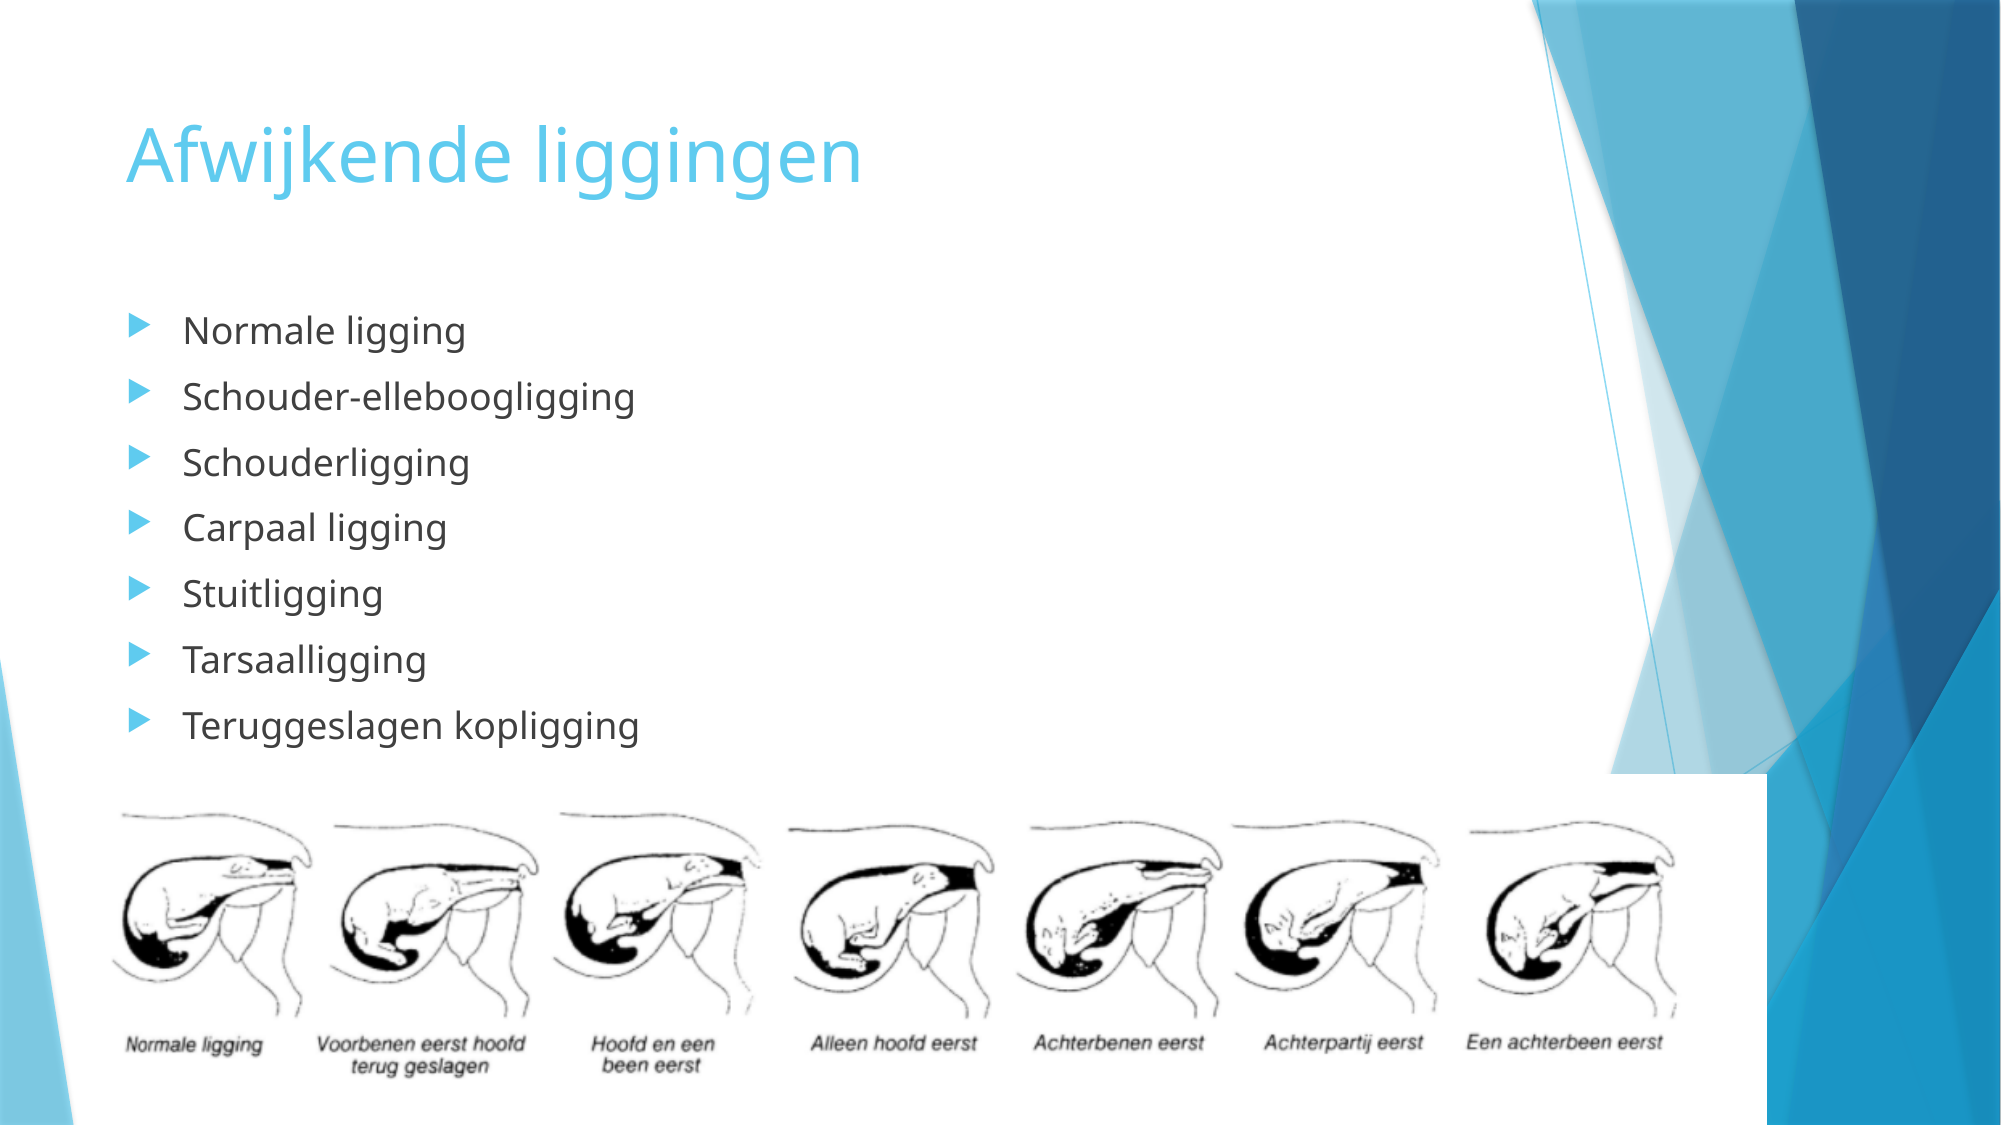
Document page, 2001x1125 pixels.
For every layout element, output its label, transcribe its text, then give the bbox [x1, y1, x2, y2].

picture [89, 773, 1768, 1125]
list Normale ligging Schouder-elleboogligging Schouderligging Carpaal ligging Stuitligging Tarsaalligging Teruggeslagen kopligging [111, 299, 1522, 773]
title Afwijkende liggingen [111, 99, 1522, 299]
